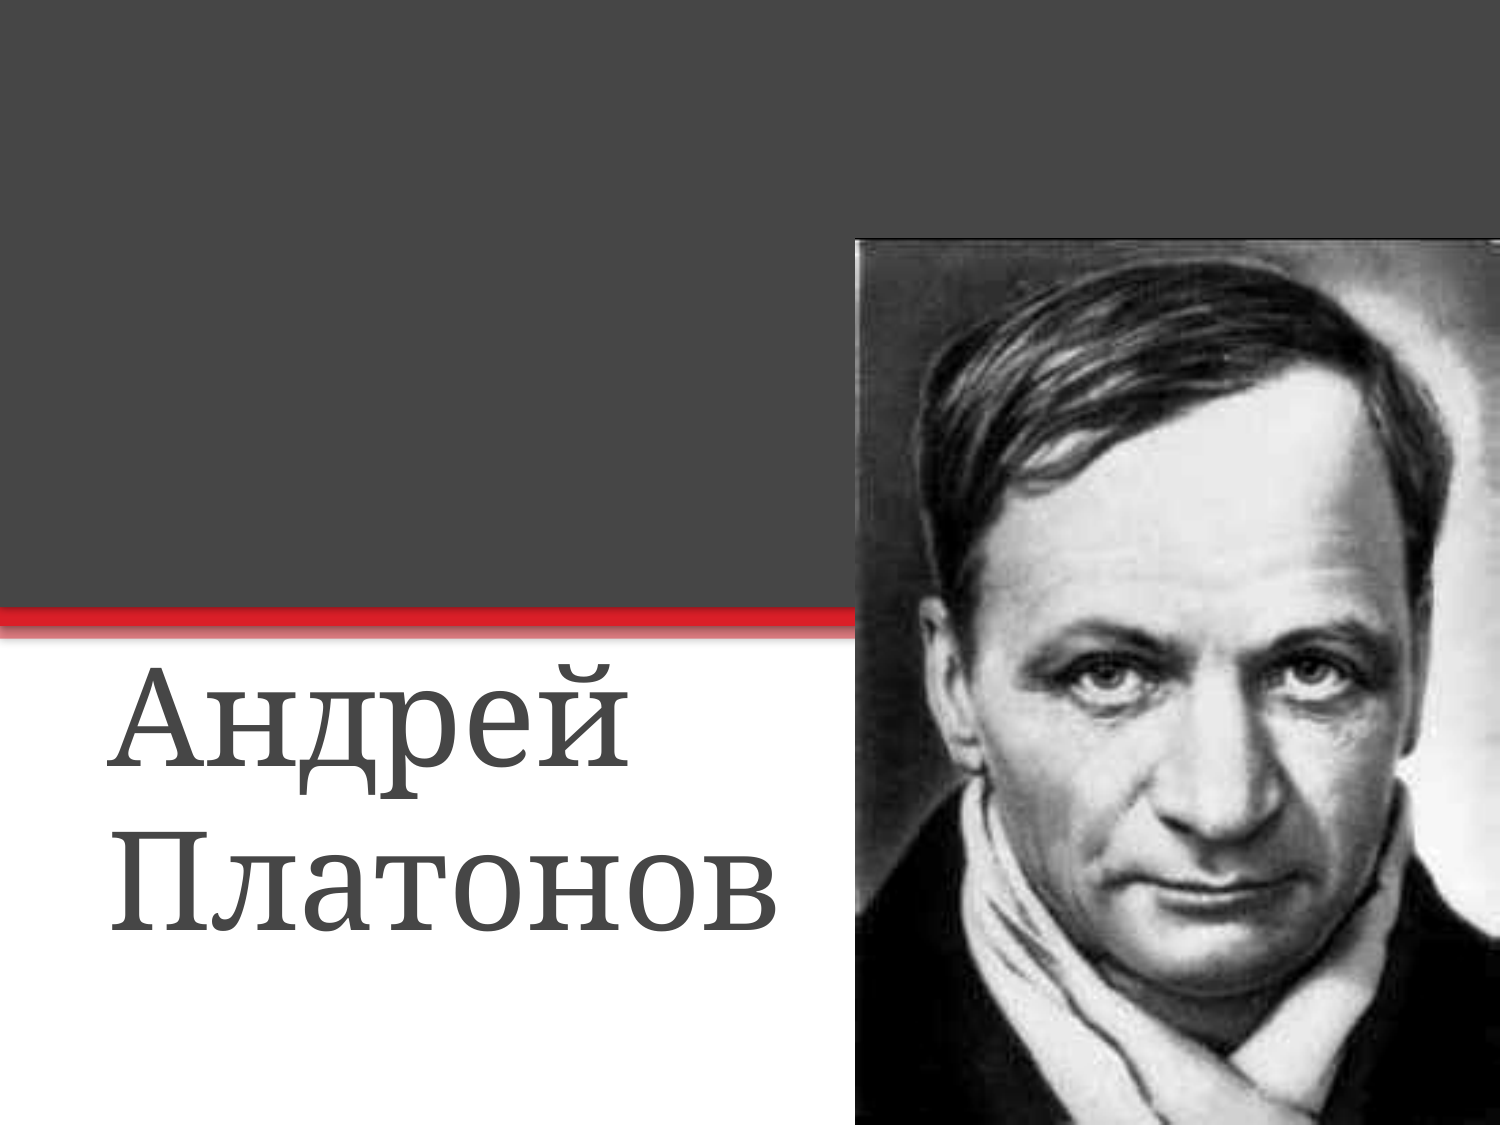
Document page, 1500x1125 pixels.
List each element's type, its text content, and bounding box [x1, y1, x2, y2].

picture [855, 238, 1500, 1125]
subtitle Андрей Платонов [82, 621, 848, 1025]
